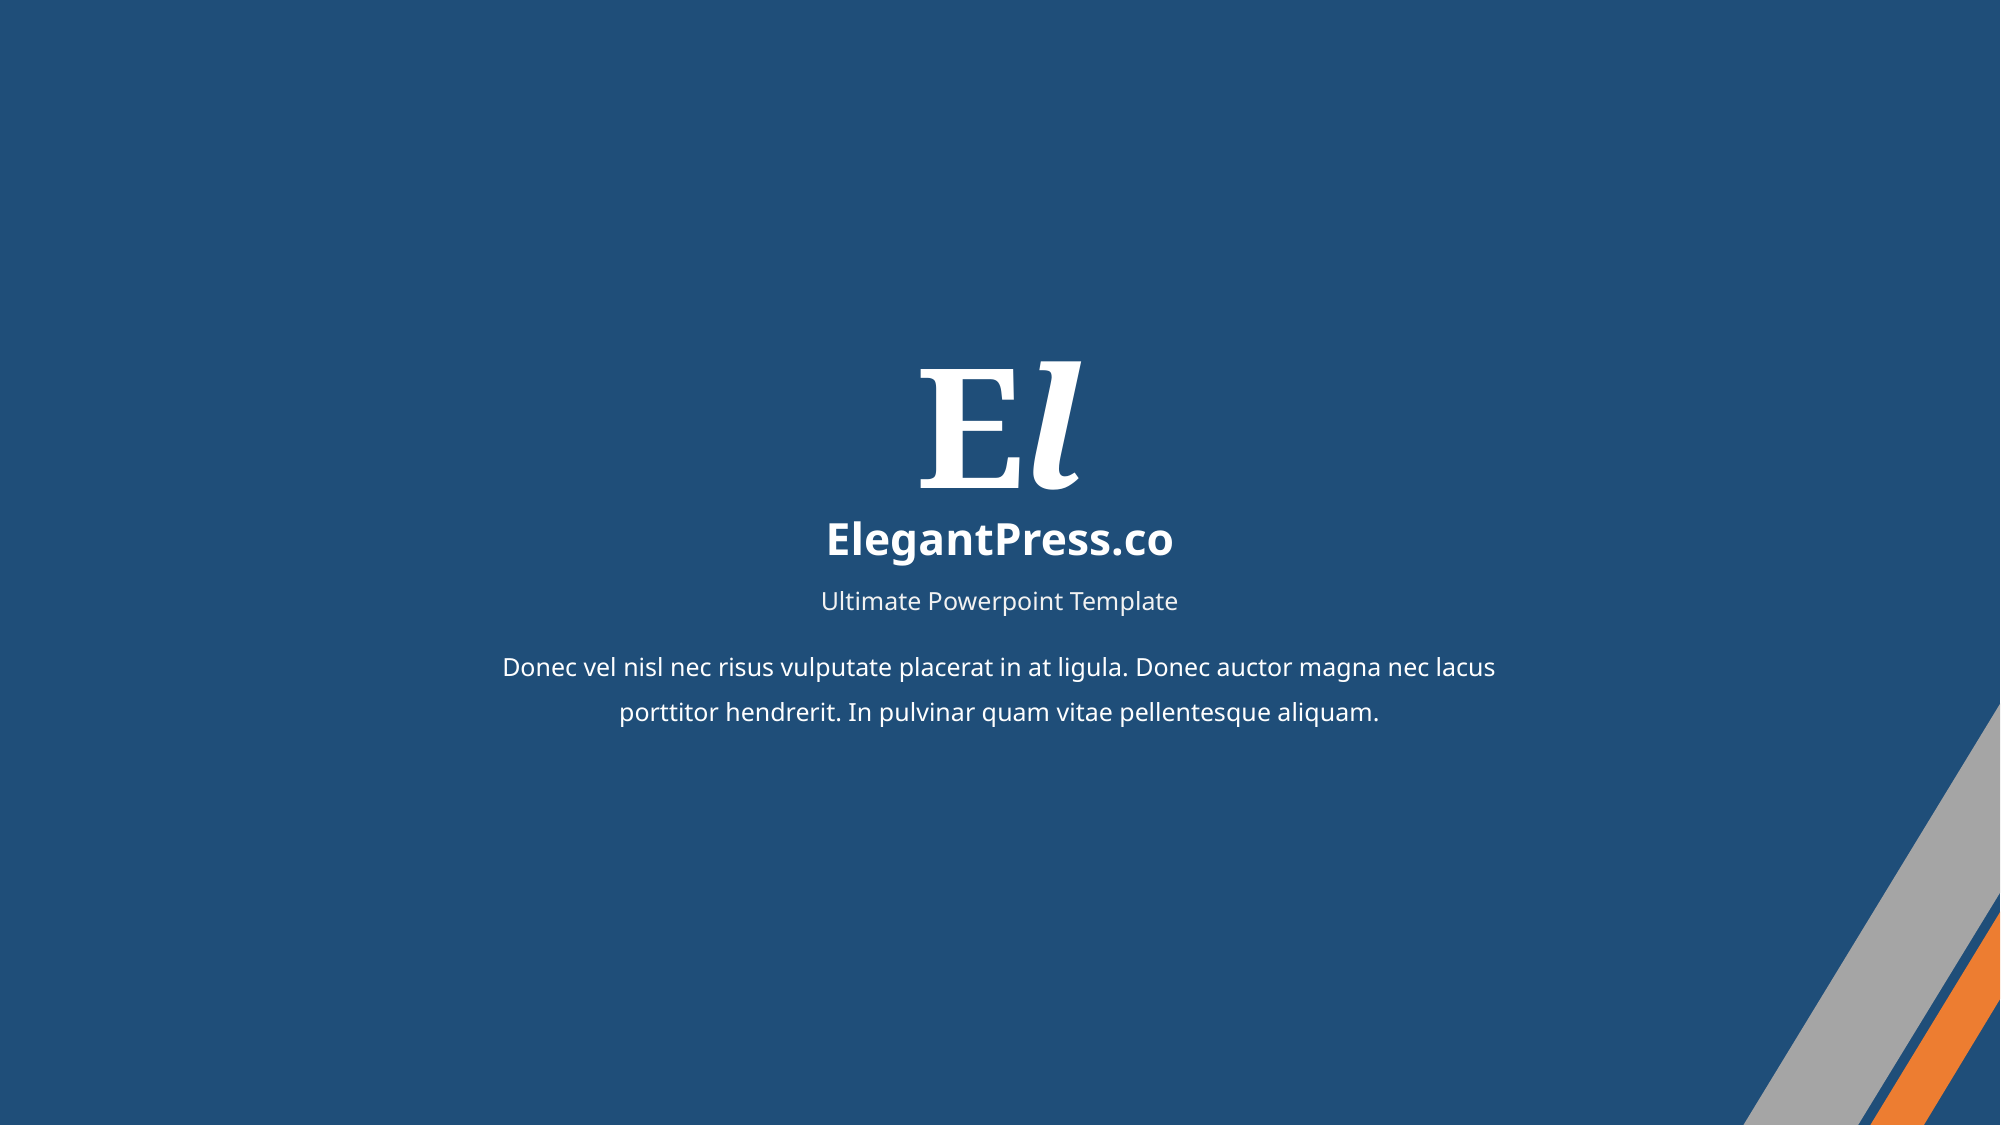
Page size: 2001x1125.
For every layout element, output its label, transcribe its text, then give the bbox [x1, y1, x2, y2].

list ElegantPress.co [475, 501, 1525, 573]
list Ultimate Powerpoint Template [475, 581, 1525, 620]
list El [887, 341, 1112, 501]
list Donec vel nisl nec risus vulputate placerat in at ligula. Donec auctor magna nec lacus porttitor hendrerit. In pulvinar quam vitae pellentesque aliquam. [475, 626, 1525, 730]
